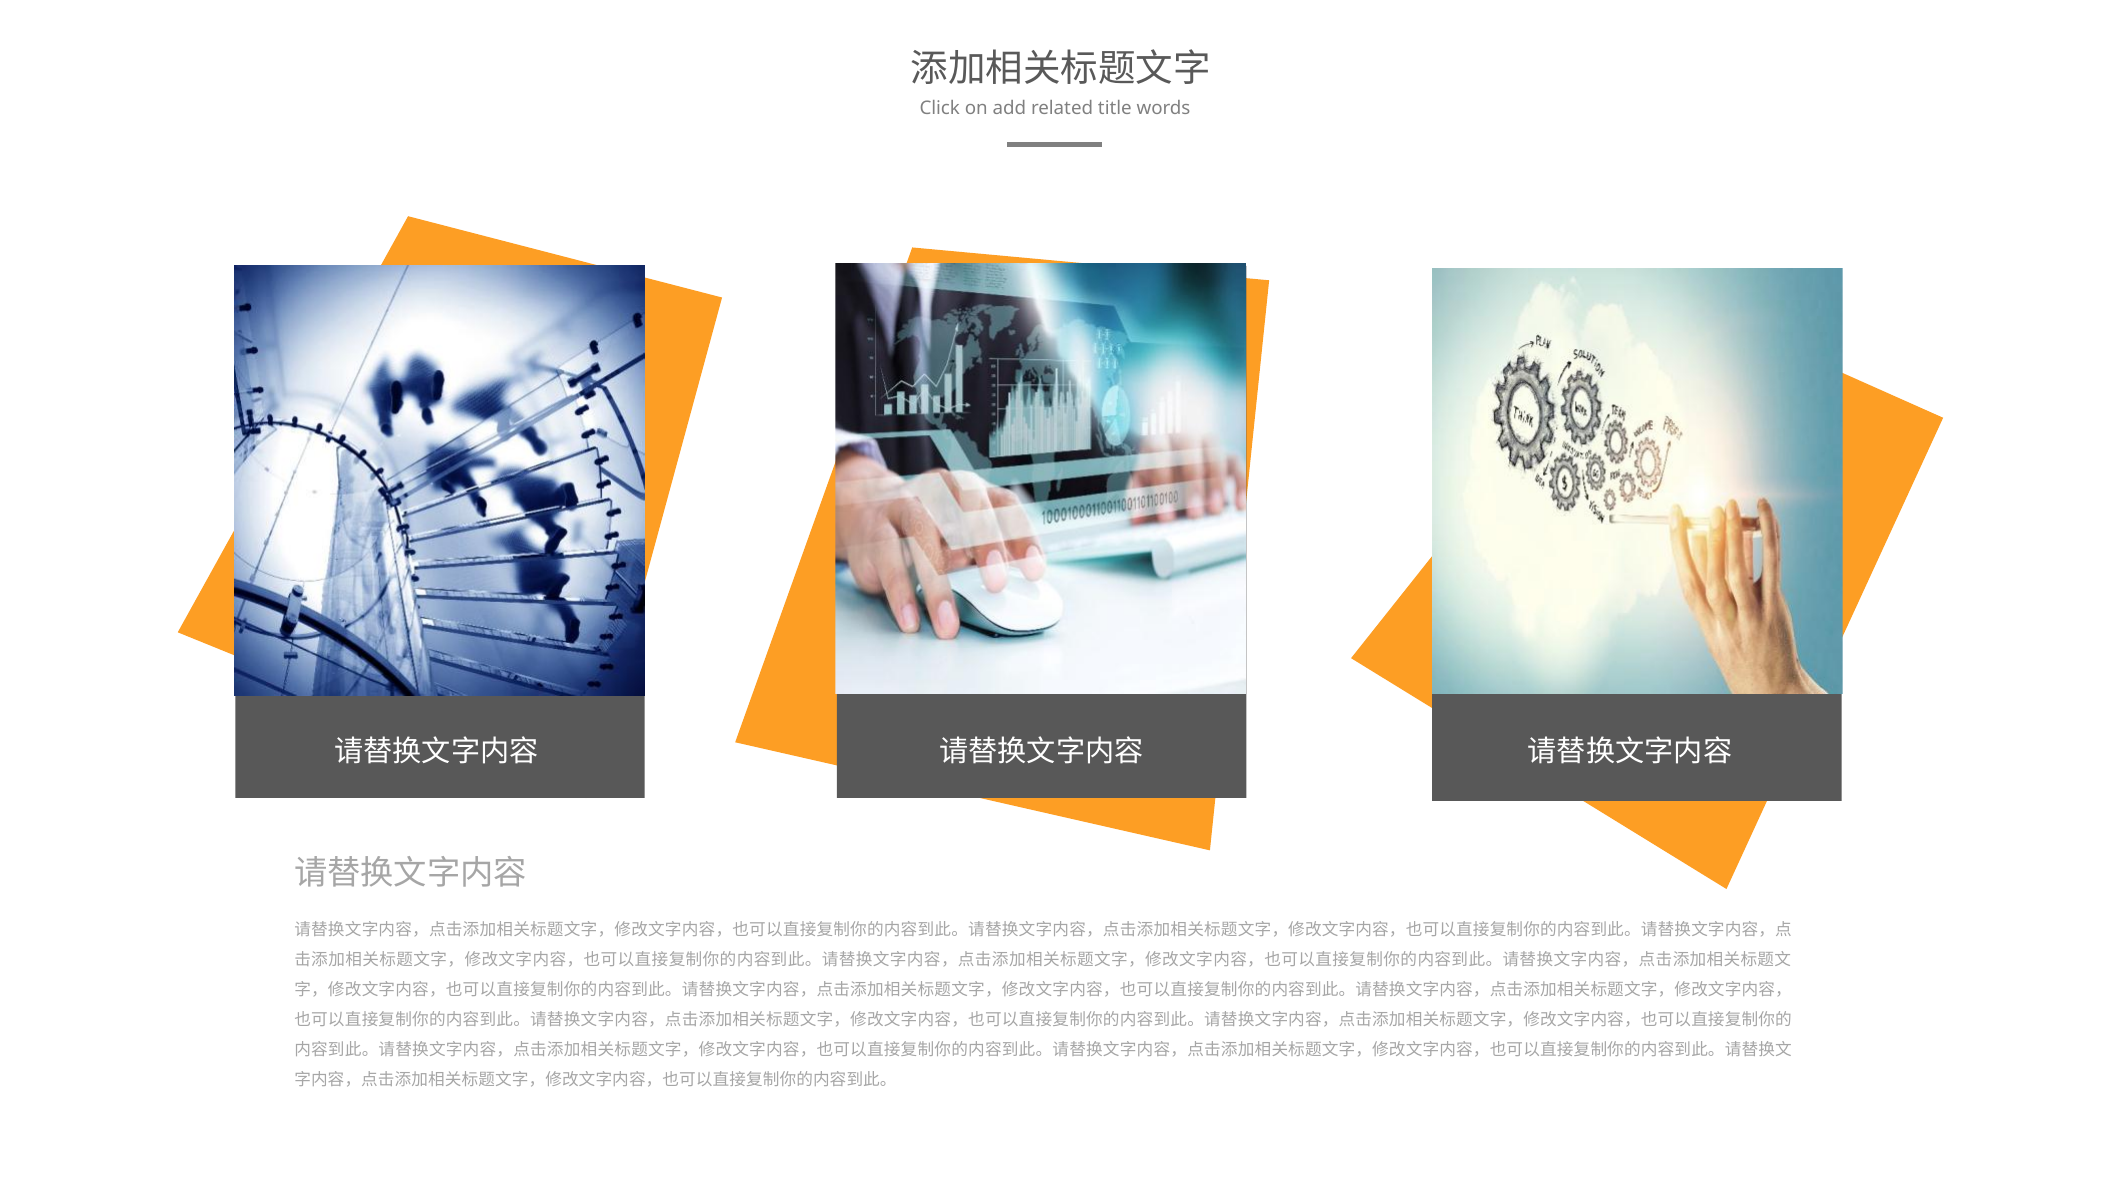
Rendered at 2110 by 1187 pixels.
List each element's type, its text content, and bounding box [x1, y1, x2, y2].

text_box [907, 247, 1071, 262]
text_box [1351, 557, 1432, 708]
text_box [1583, 801, 1767, 823]
text_box [836, 694, 1247, 798]
text_box [177, 532, 233, 655]
text_box [735, 466, 836, 766]
text_box 请替换文字内容 [924, 707, 1159, 775]
text_box 请替换文字内容 [319, 707, 554, 775]
text_box [1844, 373, 1944, 634]
text_box [834, 262, 1247, 694]
text_box [235, 697, 645, 798]
text_box [381, 216, 597, 265]
text_box 添加相关标题文字 [877, 37, 1245, 95]
text_box Click on add related title words [877, 89, 1232, 124]
text_box [1432, 694, 1842, 801]
text_box 请替换文字内容 [1512, 707, 1748, 775]
text_box [1247, 278, 1270, 494]
text_box [980, 798, 1216, 823]
text_box [233, 265, 646, 697]
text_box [279, 823, 1809, 1099]
text_box [646, 277, 723, 578]
text_box [1431, 268, 1844, 694]
